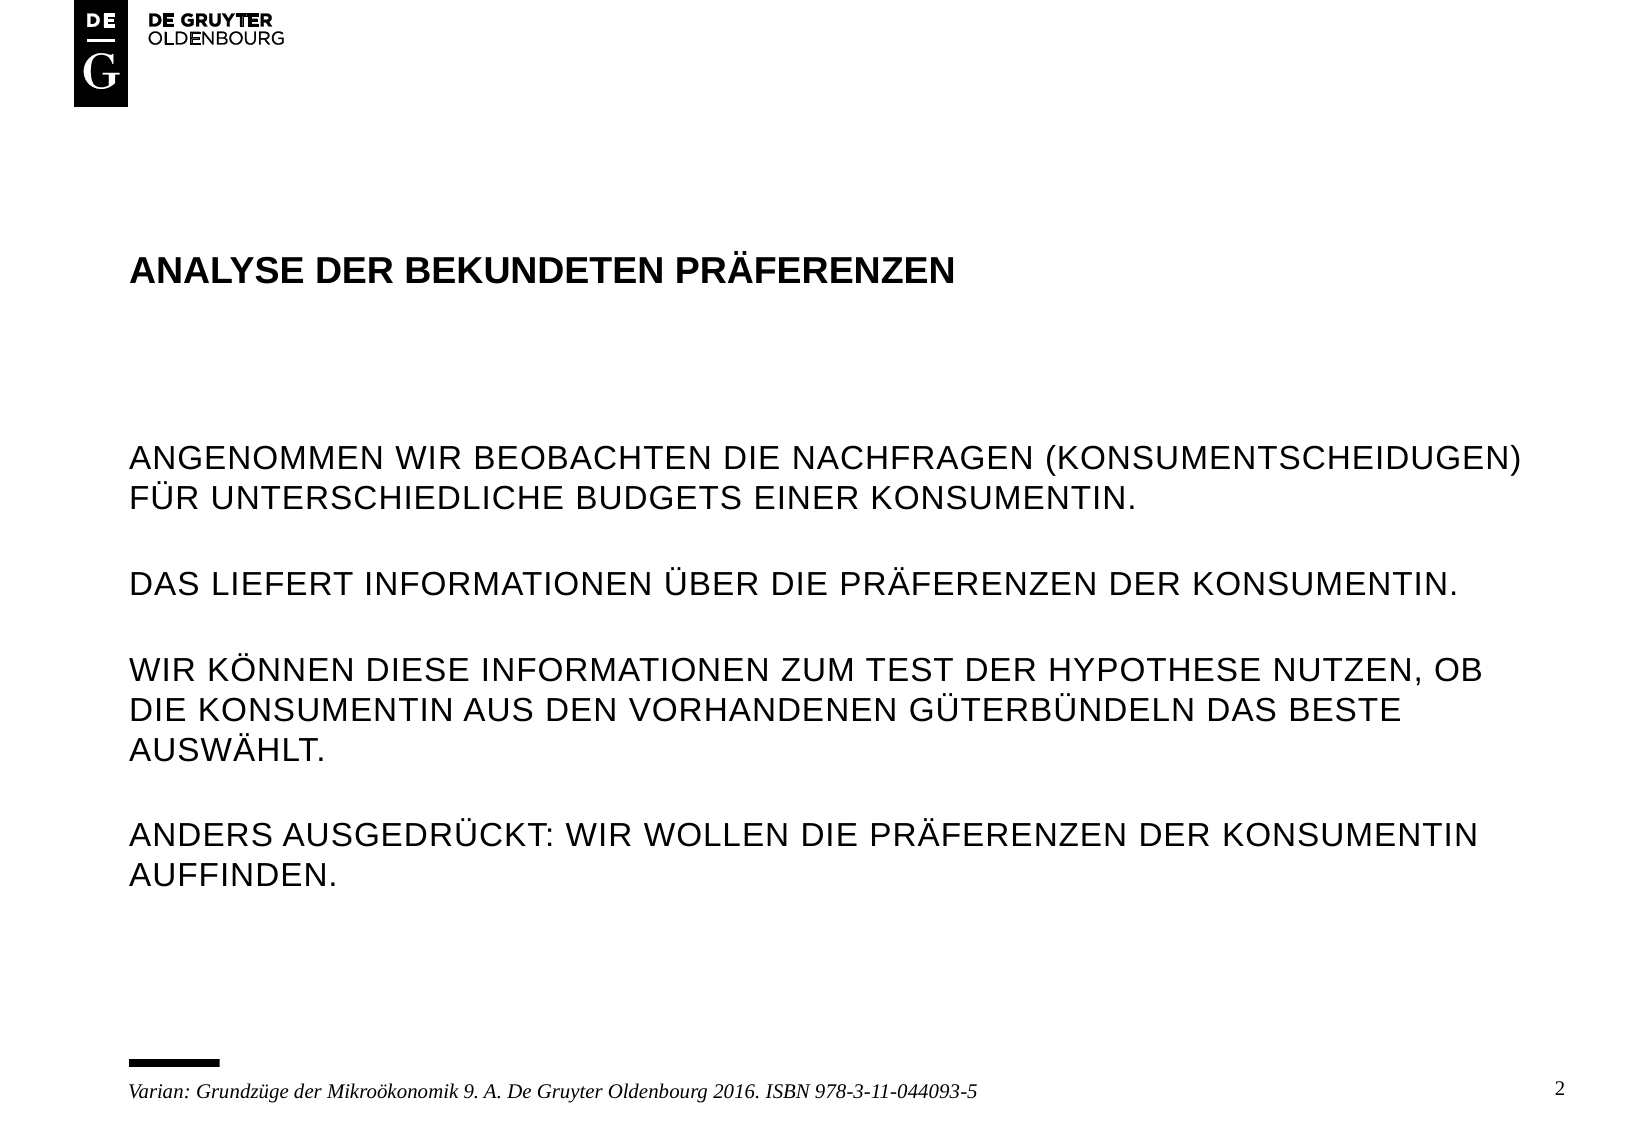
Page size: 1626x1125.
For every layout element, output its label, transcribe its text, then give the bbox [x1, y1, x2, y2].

title Analyse der bekundeten präferenzen [129, 245, 1556, 328]
list Angenommen wir beobachten die Nachfragen (Konsumentscheidugen) für unterschiedliche budgets einer Konsumentin. Das liefert informationen über die Präferenzen der Konsumentin. Wir können diese informationen zum test der hypothese nutzen, ob die konsumentin aus den vorhandenen güterbündeln das beste auswählt. Anders ausgedrückt: wir wollen die präferenzen der konsumentin auffinden. [129, 355, 1556, 1018]
slide_number 2 [1554, 1074, 1614, 1104]
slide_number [128, 1077, 1539, 1108]
